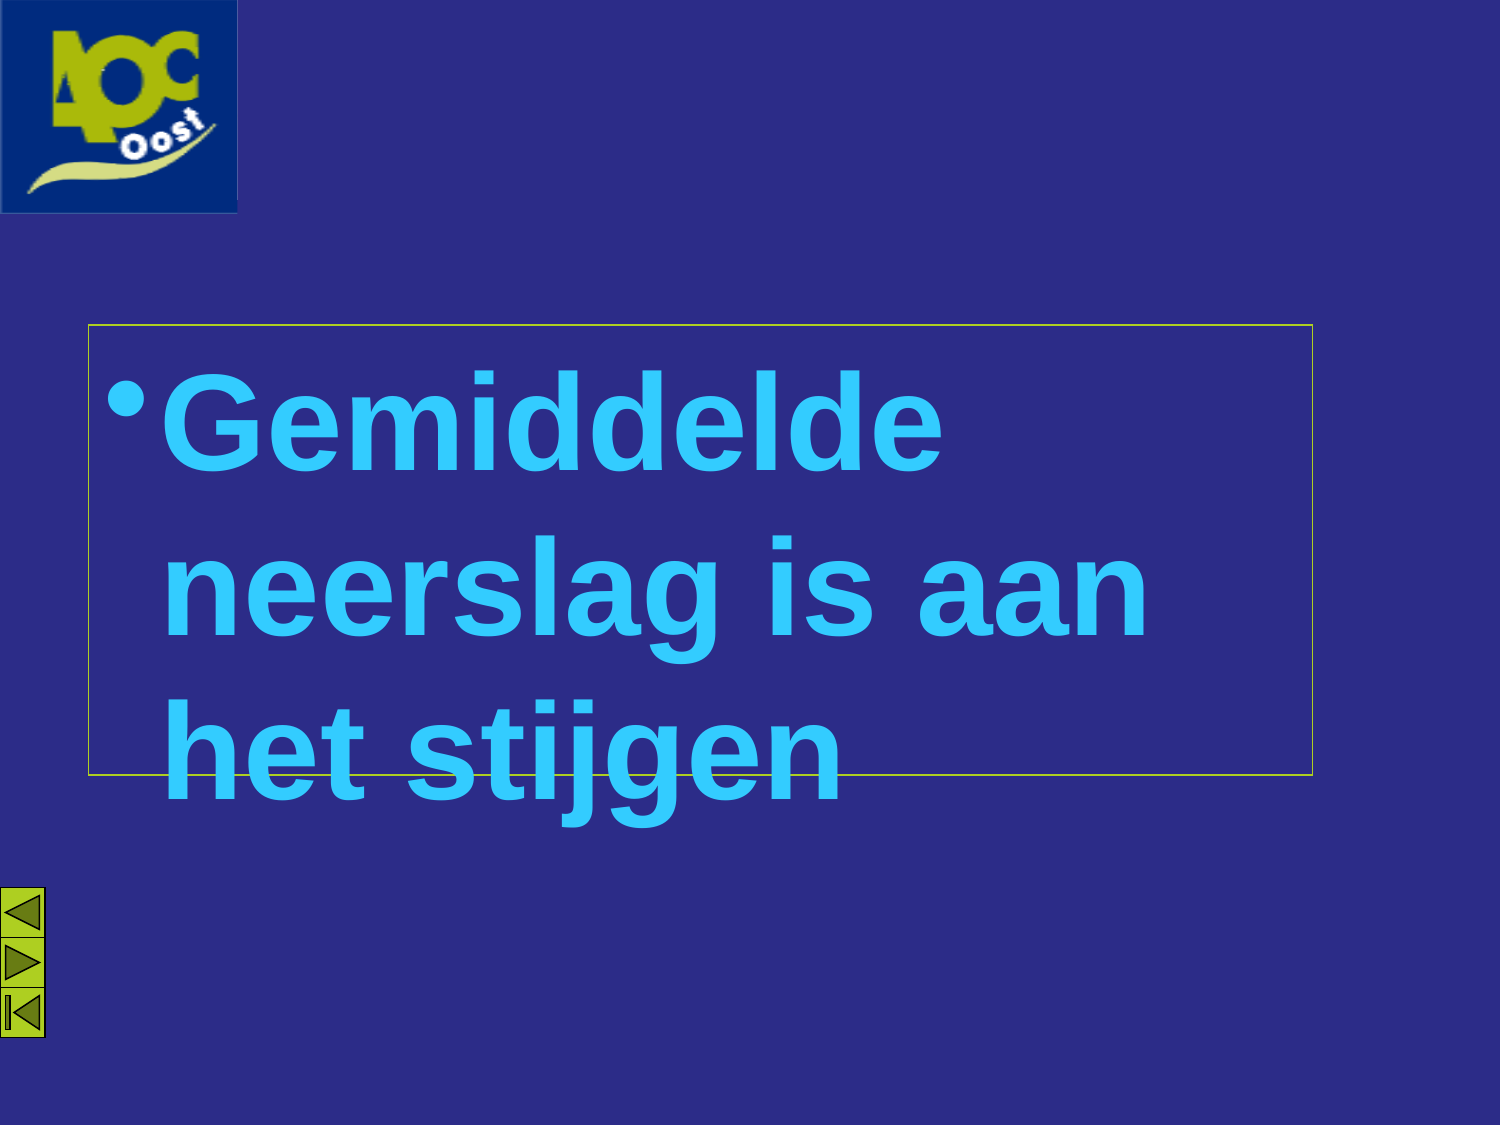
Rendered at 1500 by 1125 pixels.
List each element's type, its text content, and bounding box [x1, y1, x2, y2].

picture [0, 0, 238, 214]
list Gemiddelde neerslag is aan het stijgen [88, 324, 1313, 776]
